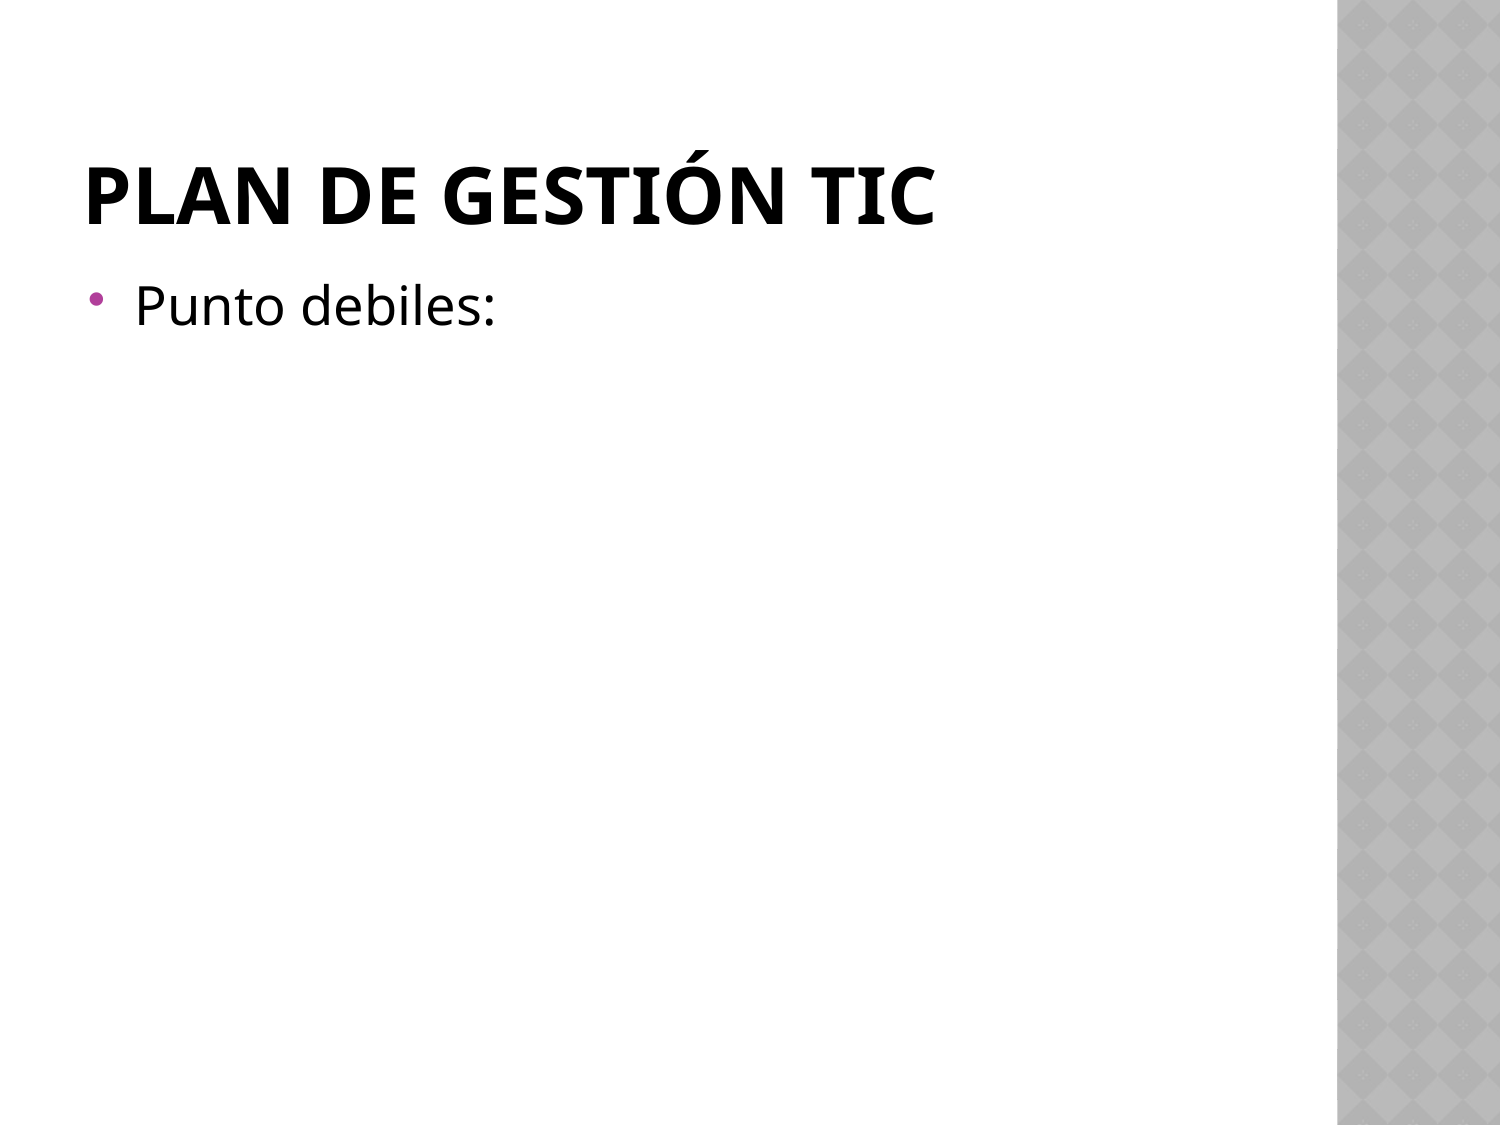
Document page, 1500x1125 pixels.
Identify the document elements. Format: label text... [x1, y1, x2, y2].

list Punto debiles: [75, 264, 1263, 1059]
title Plan de Gestión TIC [75, 52, 1263, 240]
